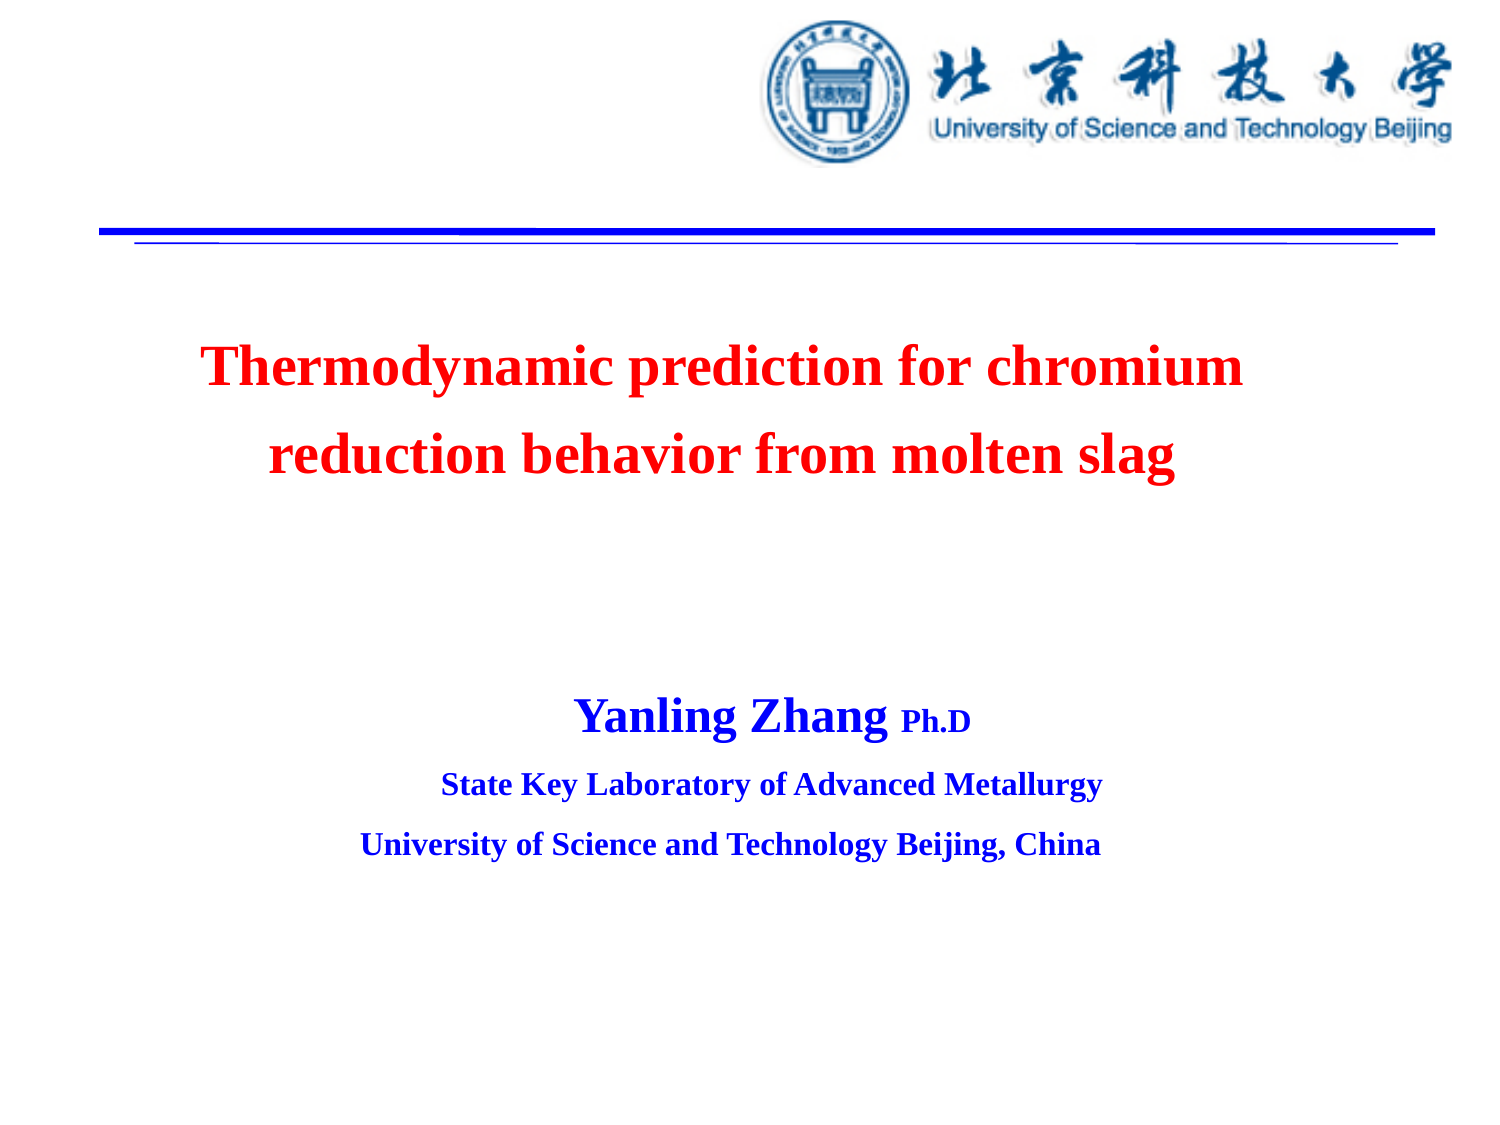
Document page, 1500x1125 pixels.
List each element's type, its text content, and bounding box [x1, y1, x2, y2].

text_box Yanling Zhang Ph.D State Key Laboratory of Advanced Metallurgy University of Science and Technology Beijing, China [116, 645, 1429, 975]
picture [759, 18, 1483, 168]
text_box Thermodynamic prediction for chromium reduction behavior from molten slag [116, 302, 1329, 493]
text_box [98, 231, 1436, 244]
